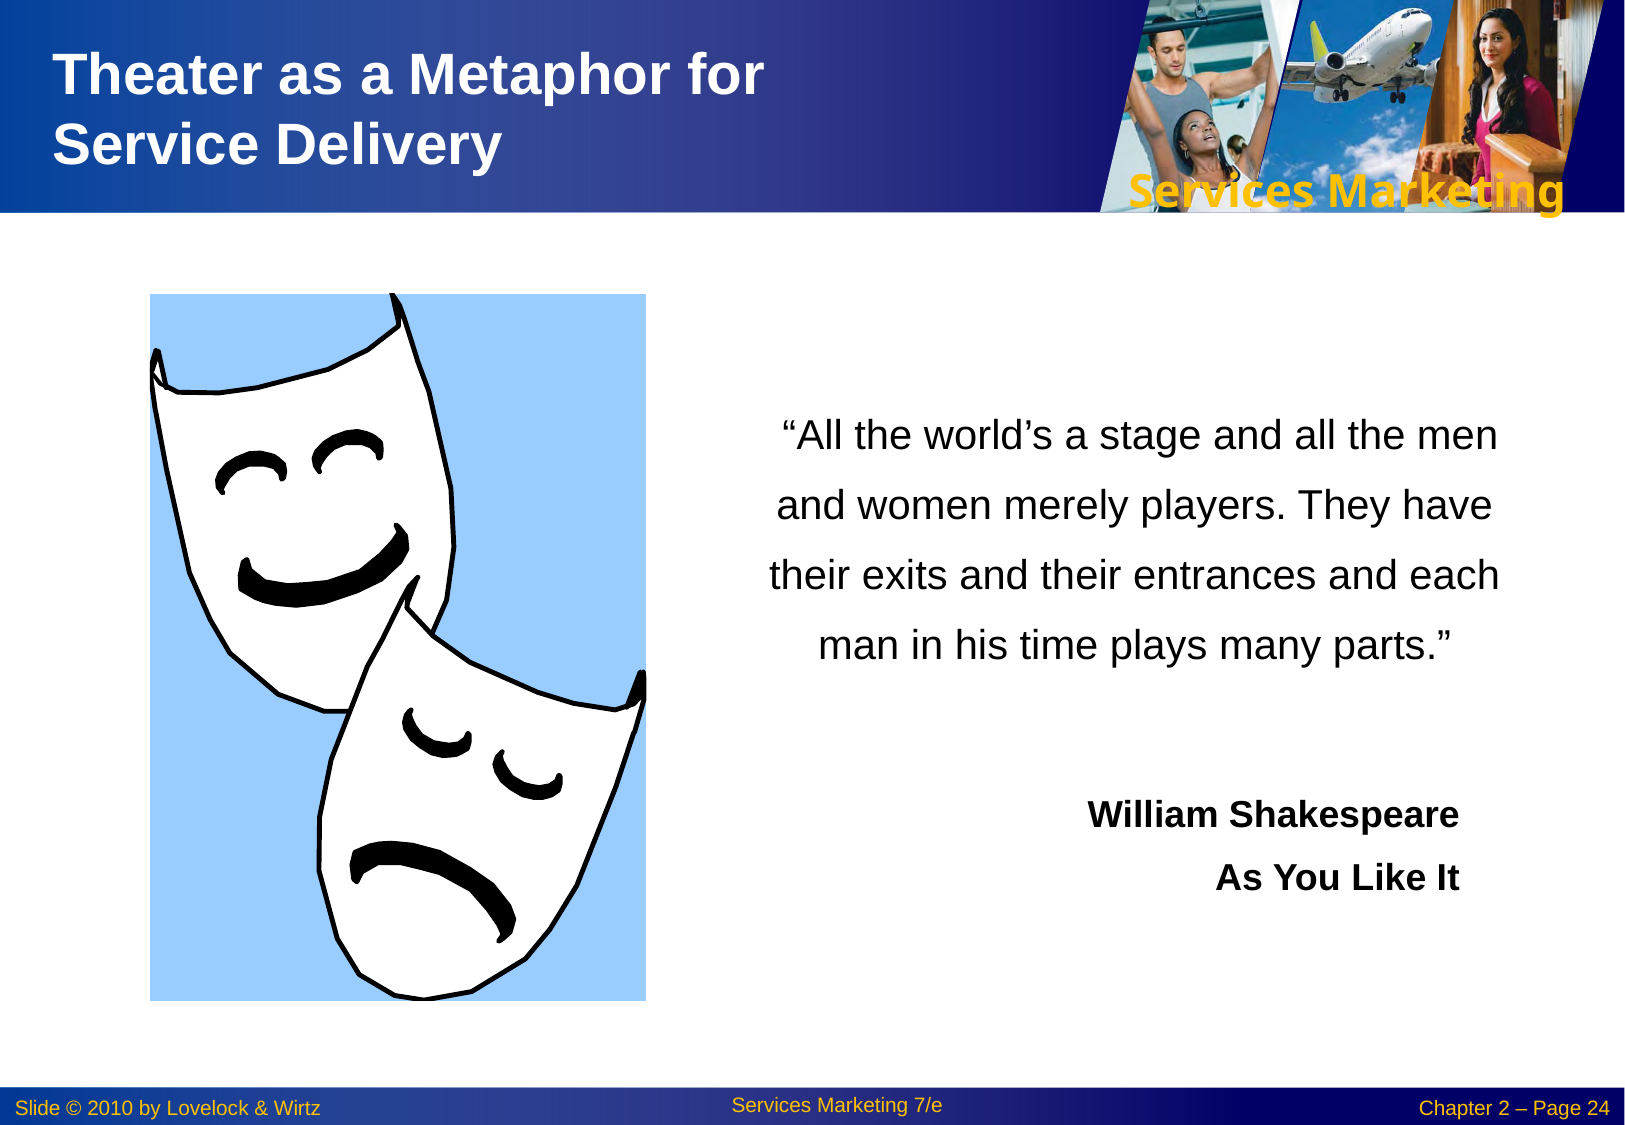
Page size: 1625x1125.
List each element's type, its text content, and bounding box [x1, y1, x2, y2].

title Theater as a Metaphor for Service Delivery [36, 37, 1088, 176]
picture [1100, 0, 1604, 213]
picture [1546, 187, 1556, 202]
text_box William Shakespeare As You Like It [787, 764, 1475, 906]
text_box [149, 293, 647, 1001]
picture [1162, 186, 1172, 192]
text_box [711, 337, 1550, 746]
